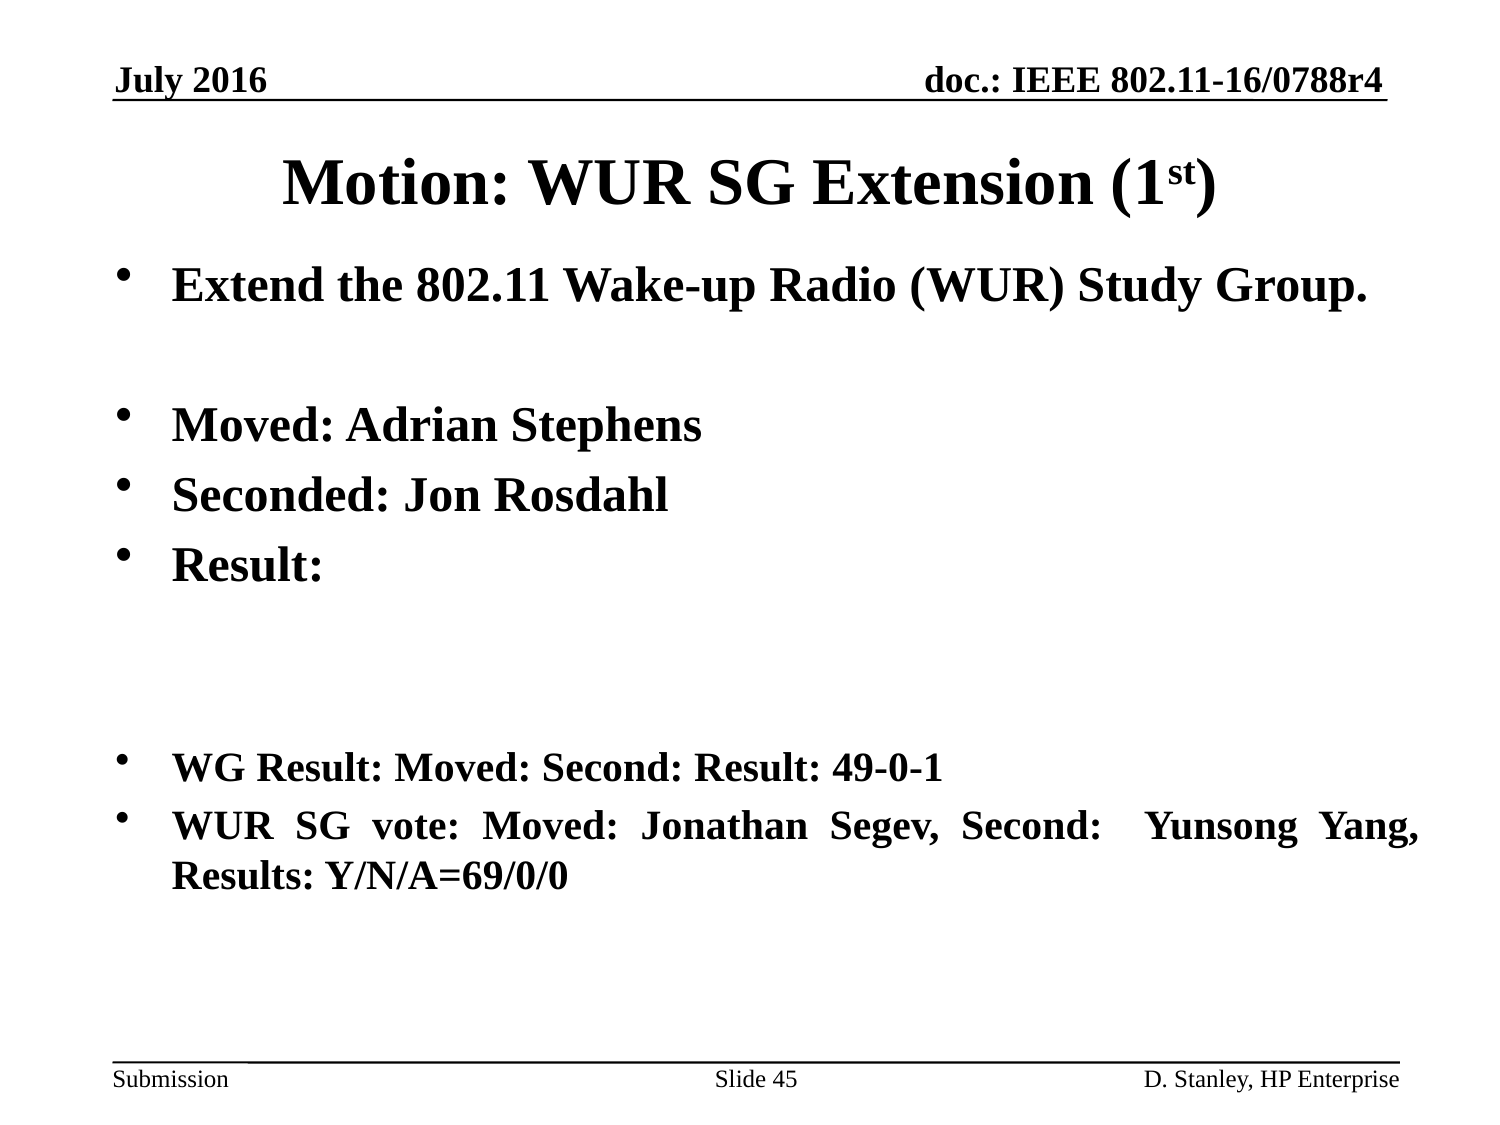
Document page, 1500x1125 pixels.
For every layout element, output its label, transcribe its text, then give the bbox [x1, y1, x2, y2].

title Motion: WUR SG Extension (1st) [112, 112, 1388, 243]
slide_number Slide 45 [712, 1061, 800, 1093]
footer D. Stanley, HP Enterprise [924, 1062, 1401, 1101]
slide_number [114, 54, 274, 101]
list Extend the 802.11 Wake-up Radio (WUR) Study Group. Moved: Adrian Stephens Seconded: Jon Rosdahl Result: WG Result: Moved: Second: Result: 49-0-1 WUR SG vote: Moved: Jonathan Segev, Second: Yunsong Yang, Results: Y/N/A=69/0/0 [100, 243, 1436, 1024]
